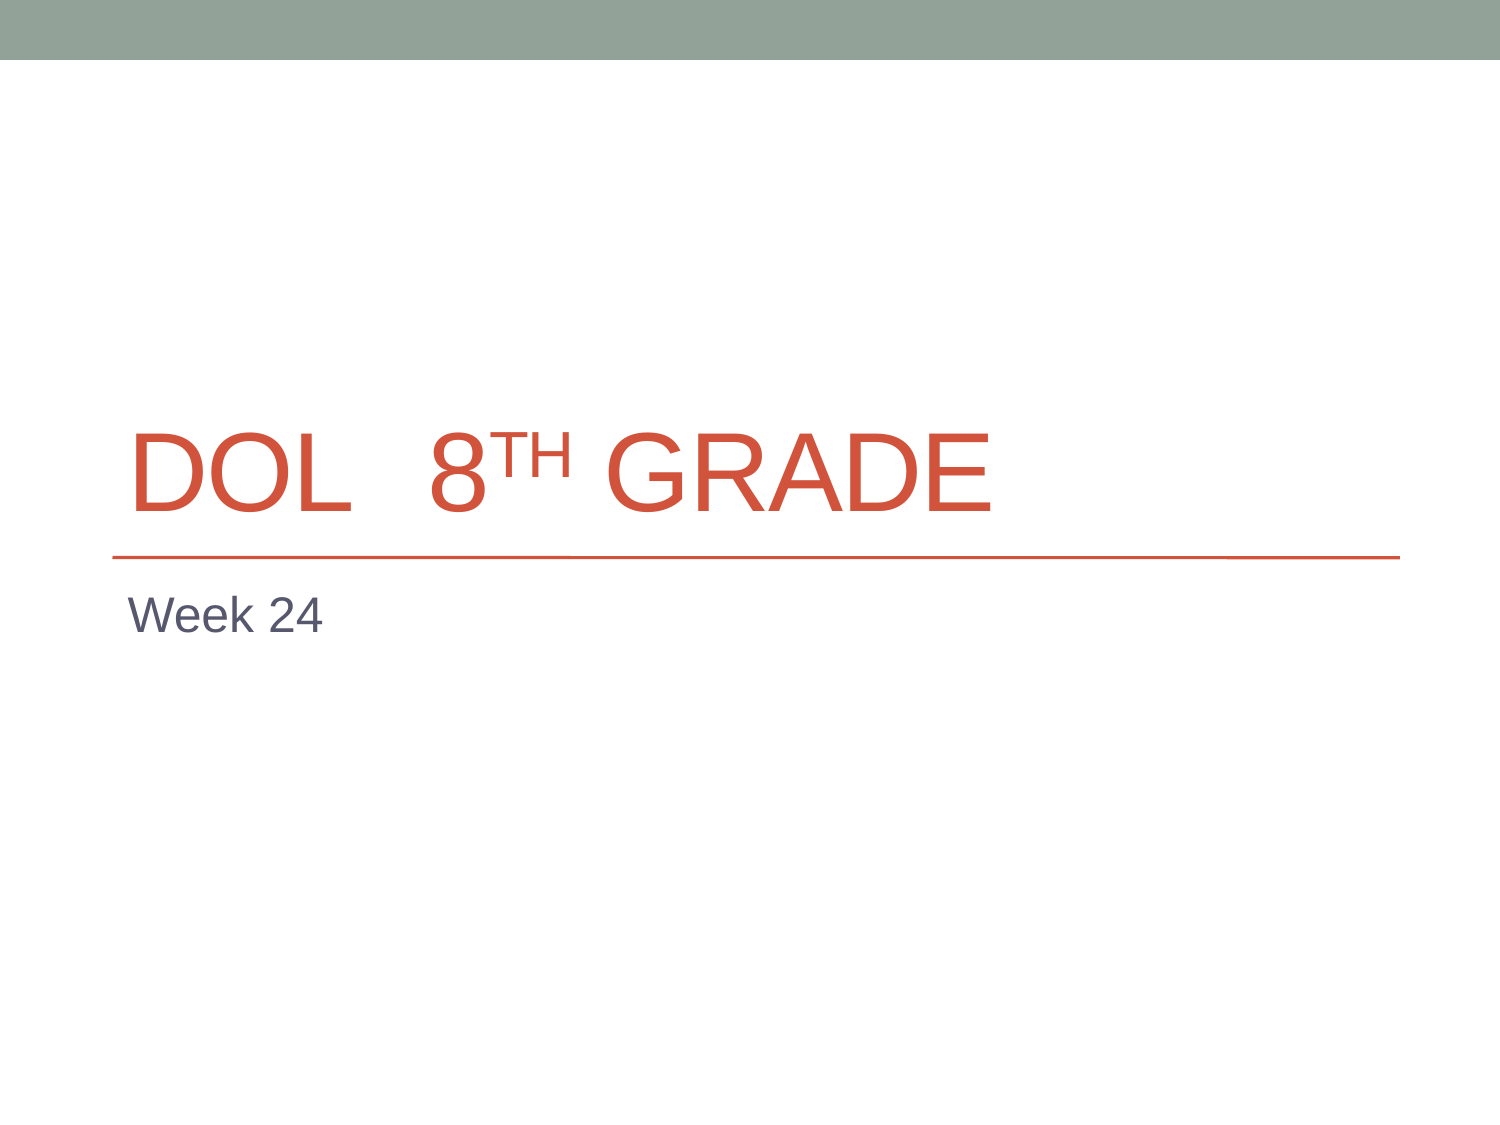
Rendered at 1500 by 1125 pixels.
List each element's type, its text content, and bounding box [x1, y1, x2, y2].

title Dol 8th grade [112, 224, 1400, 542]
subtitle Week 24 [112, 575, 1163, 863]
